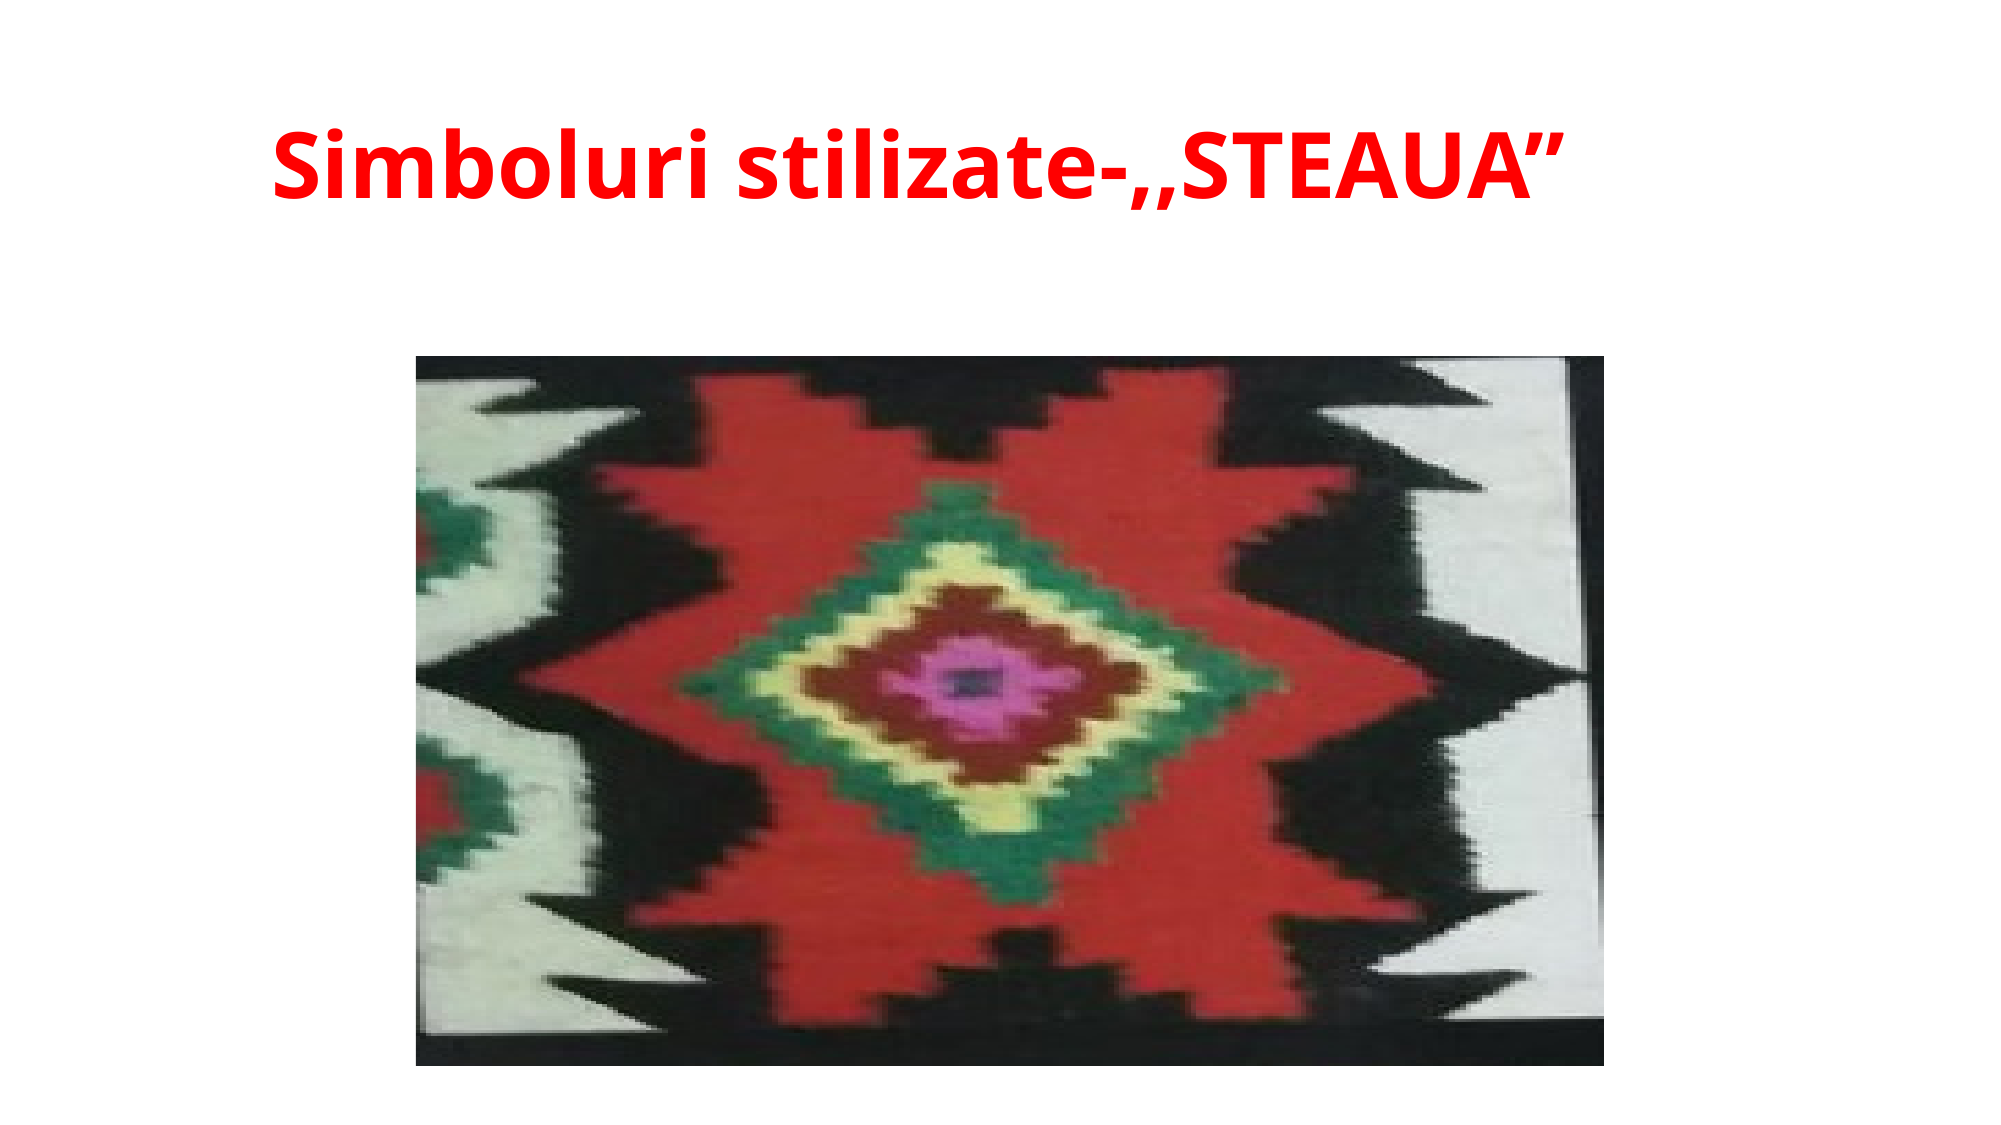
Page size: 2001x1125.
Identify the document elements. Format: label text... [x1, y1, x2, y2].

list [415, 356, 1605, 1066]
title Simboluri stilizate-,,STEAUA” [137, 59, 1863, 278]
